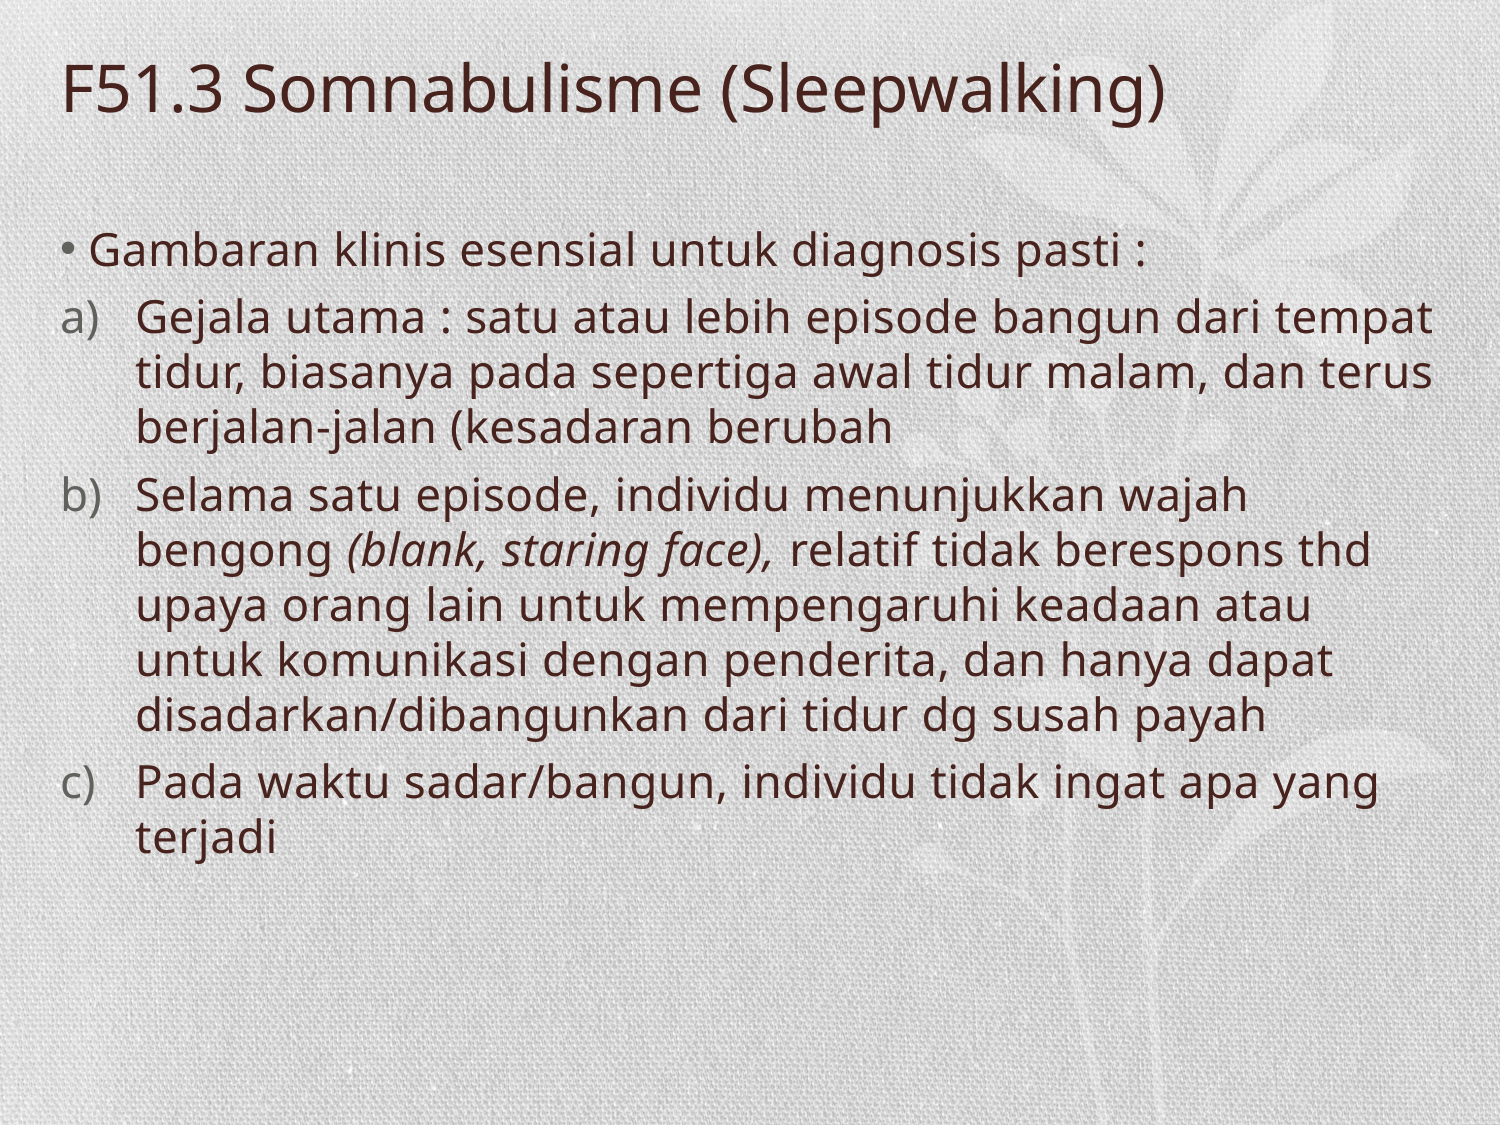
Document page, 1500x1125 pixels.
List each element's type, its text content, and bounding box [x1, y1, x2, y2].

title F51.3 Somnabulisme (Sleepwalking) [45, 37, 1455, 213]
list Gambaran klinis esensial untuk diagnosis pasti : Gejala utama : satu atau lebih episode bangun dari tempat tidur, biasanya pada sepertiga awal tidur malam, dan terus berjalan-jalan (kesadaran berubah Selama satu episode, individu menunjukkan wajah bengong (blank, staring face), relatif tidak berespons thd upaya orang lain untuk mempengaruhi keadaan atau untuk komunikasi dengan penderita, dan hanya dapat disadarkan/dibangunkan dari tidur dg susah payah Pada waktu sadar/bangun, individu tidak ingat apa yang terjadi [45, 213, 1455, 1023]
